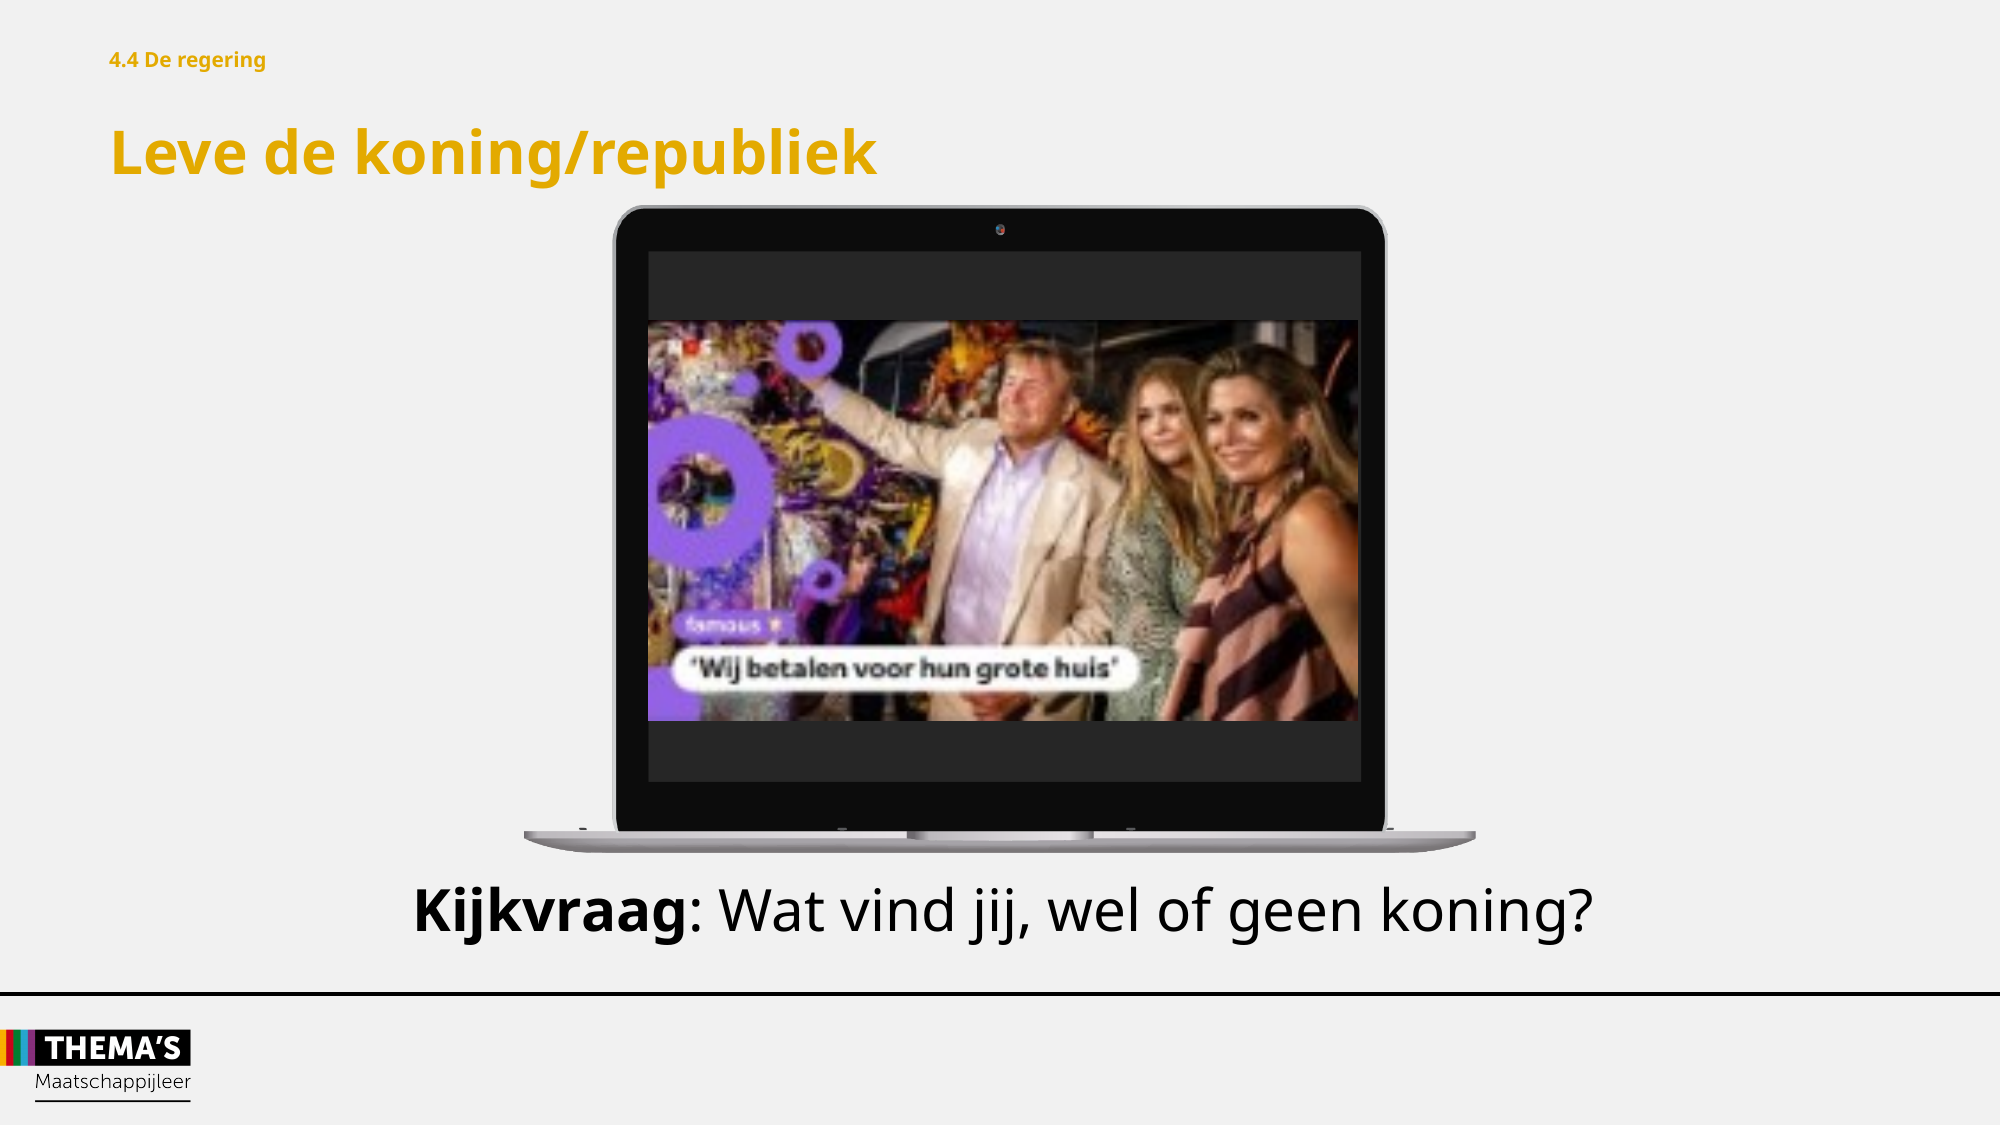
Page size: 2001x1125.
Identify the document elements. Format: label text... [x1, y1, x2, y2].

picture [0, 993, 203, 1125]
picture [524, 205, 1476, 853]
list 4.4 De regering [94, 33, 941, 88]
text_box Kijkvraag: Wat vind jij, wel of geen koning? [397, 866, 1609, 951]
list Leve de koning/republiek [94, 114, 1828, 205]
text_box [647, 319, 1359, 722]
